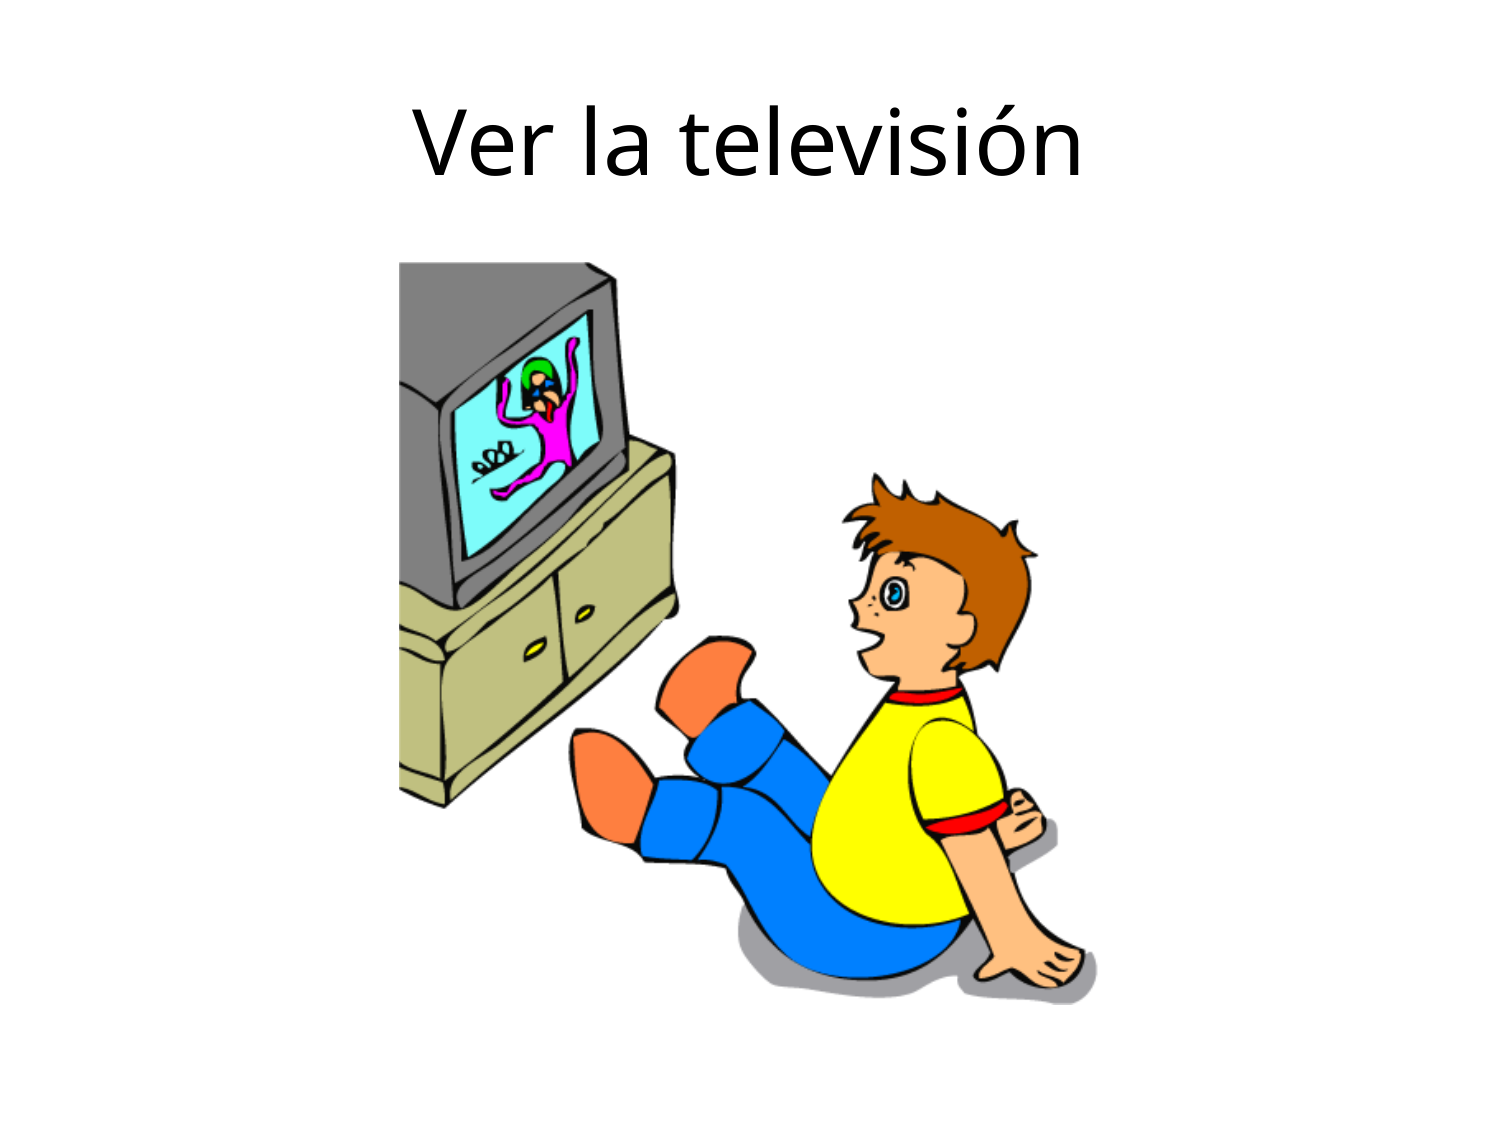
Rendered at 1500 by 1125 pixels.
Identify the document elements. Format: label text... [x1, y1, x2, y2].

title Ver la televisión [75, 45, 1425, 233]
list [74, 262, 1426, 1006]
